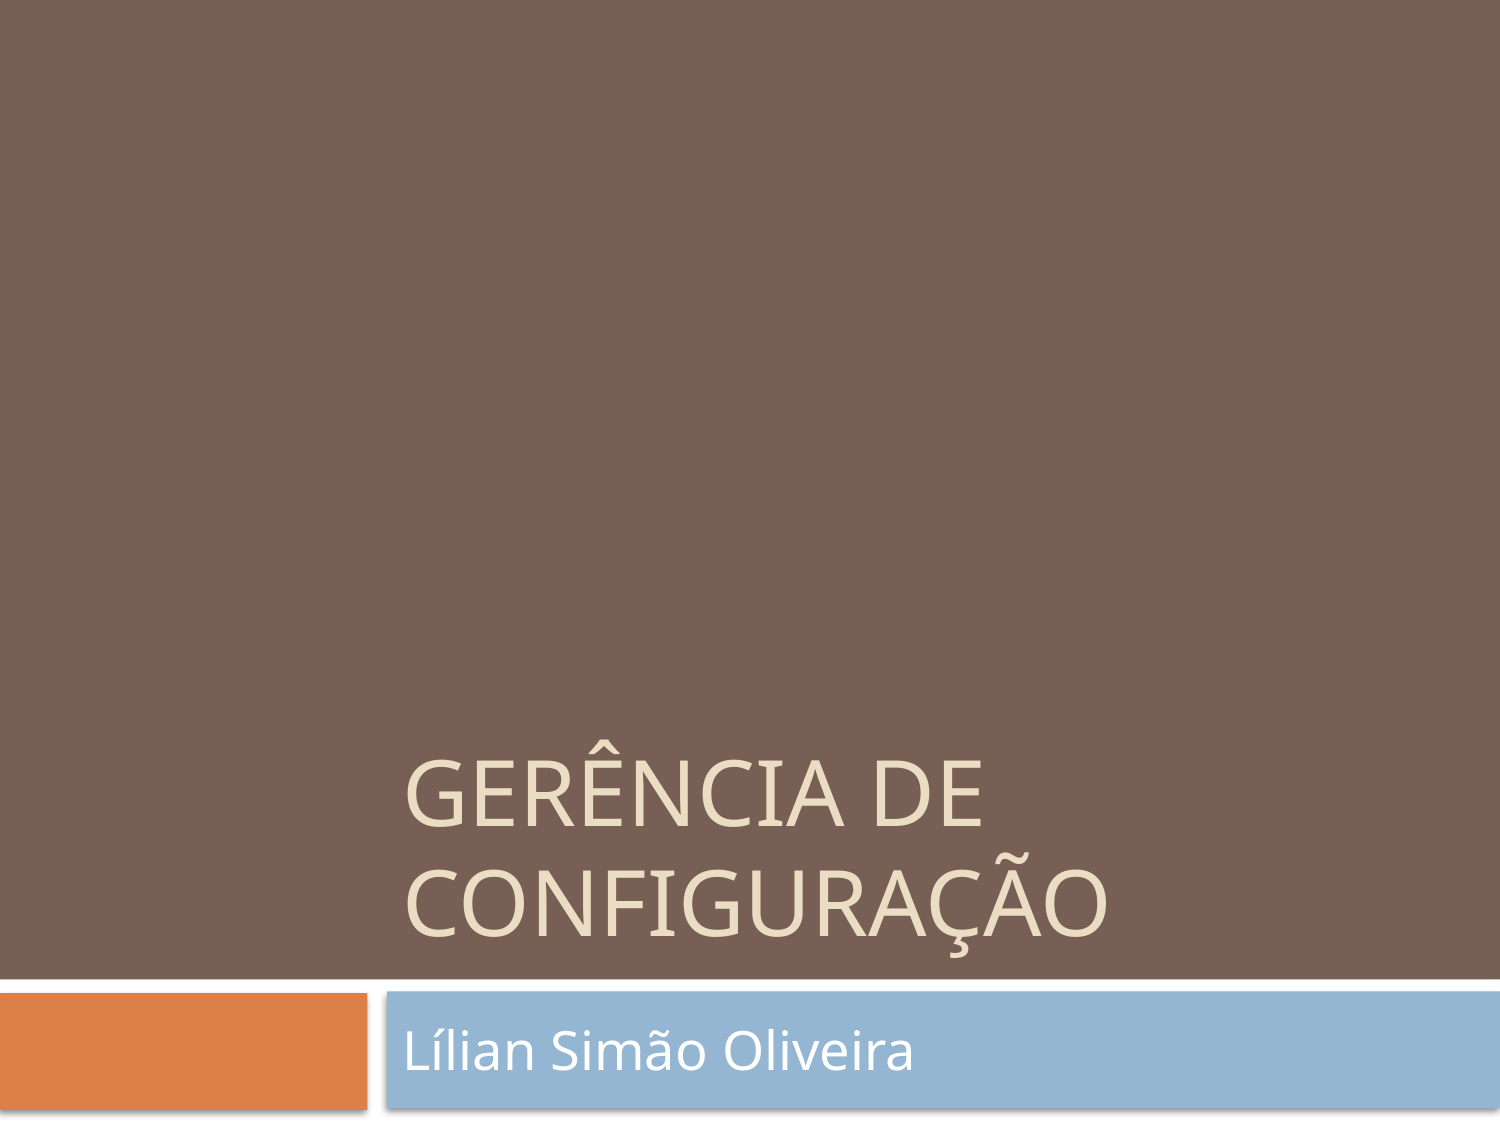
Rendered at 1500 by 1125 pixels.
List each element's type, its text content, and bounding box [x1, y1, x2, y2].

subtitle Lílian Simão Oliveira [387, 992, 1488, 1105]
title Gerência de Configuração [387, 662, 1450, 963]
